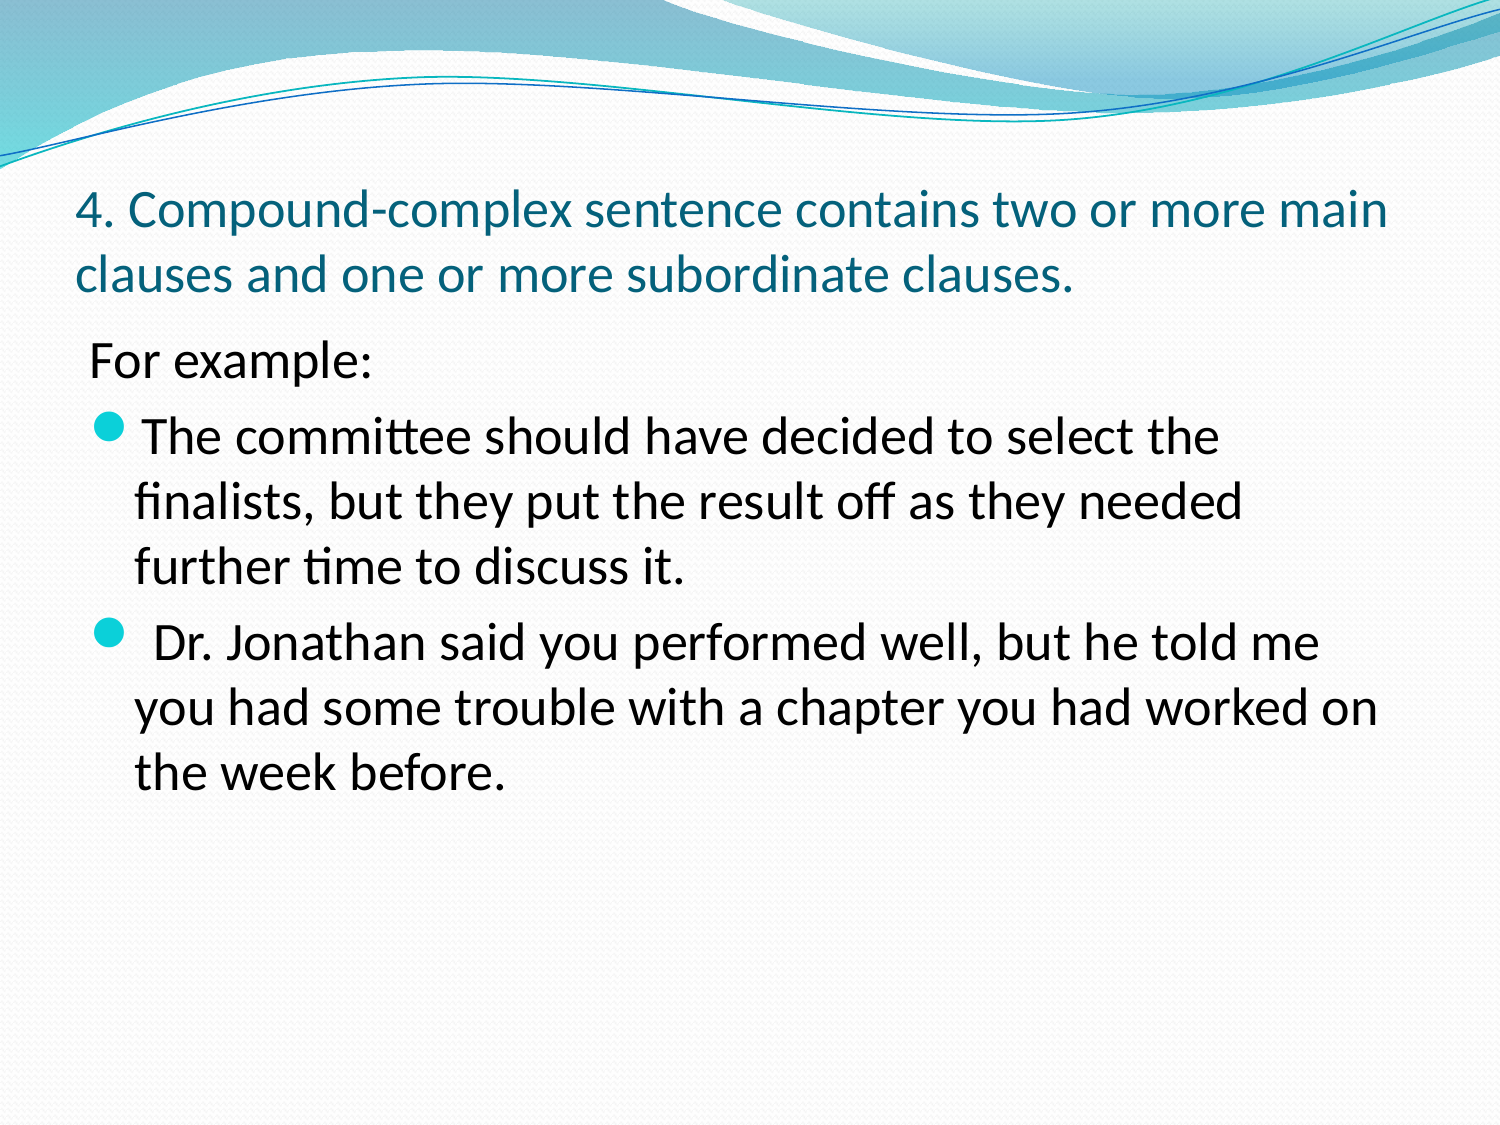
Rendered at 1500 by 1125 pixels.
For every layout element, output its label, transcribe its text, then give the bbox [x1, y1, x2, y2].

title 4. Compound-complex sentence contains two or more main clauses and one or more subordinate clauses. [75, 115, 1425, 303]
list For example: The committee should have decided to select the finalists, but they put the result off as they needed further time to discuss it. Dr. Jonathan said you performed well, but he told me you had some trouble with a chapter you had worked on the week before. [75, 317, 1425, 1038]
